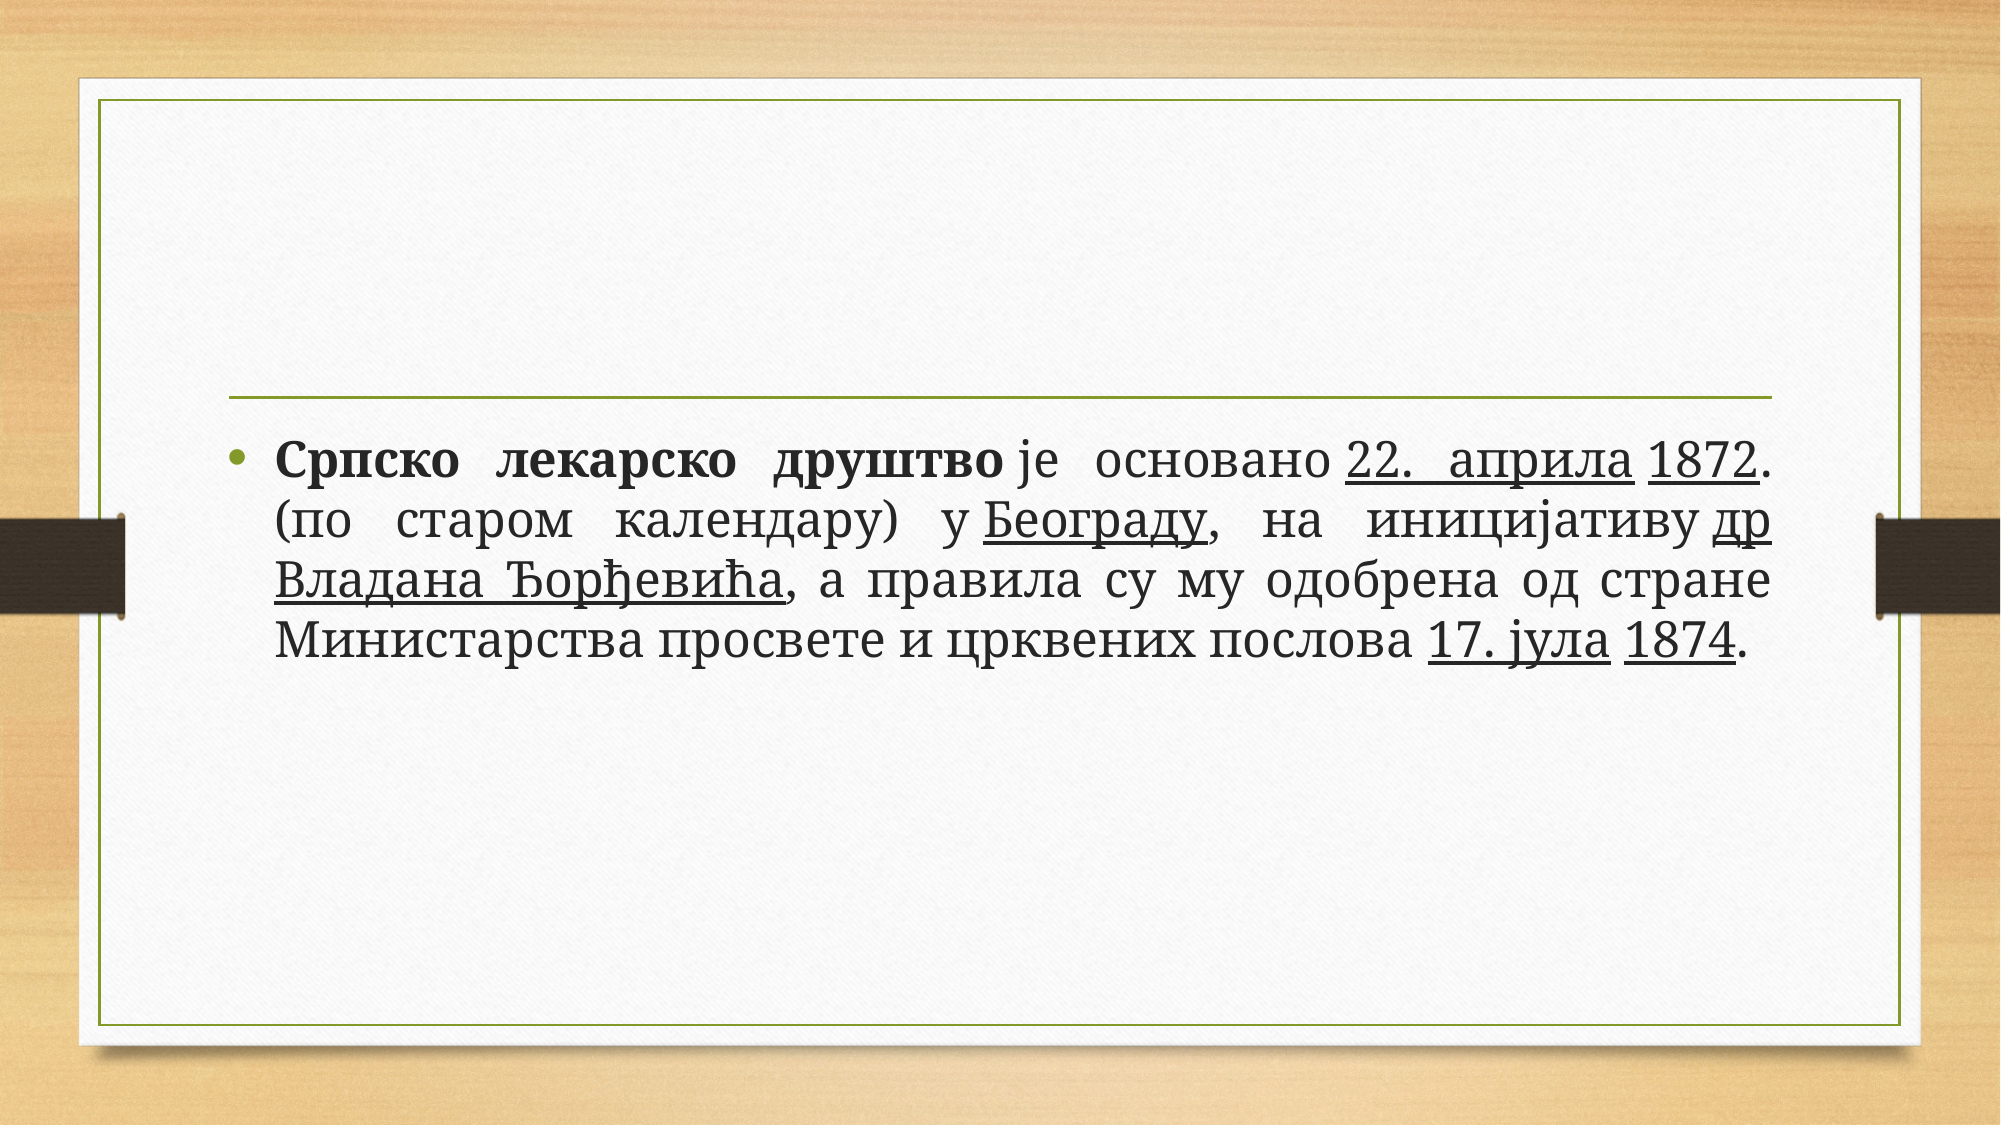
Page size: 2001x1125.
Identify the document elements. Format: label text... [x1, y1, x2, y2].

picture [0, 0, 2001, 1125]
list Српско лекарско друштво је основано 22. априла 1872. (по старом календару) у Београду, на иницијативу др Владана Ђорђевића, а правила су му одобрена од стране Министарства просвете и црквених послова 17. јула 1874. [212, 419, 1788, 964]
